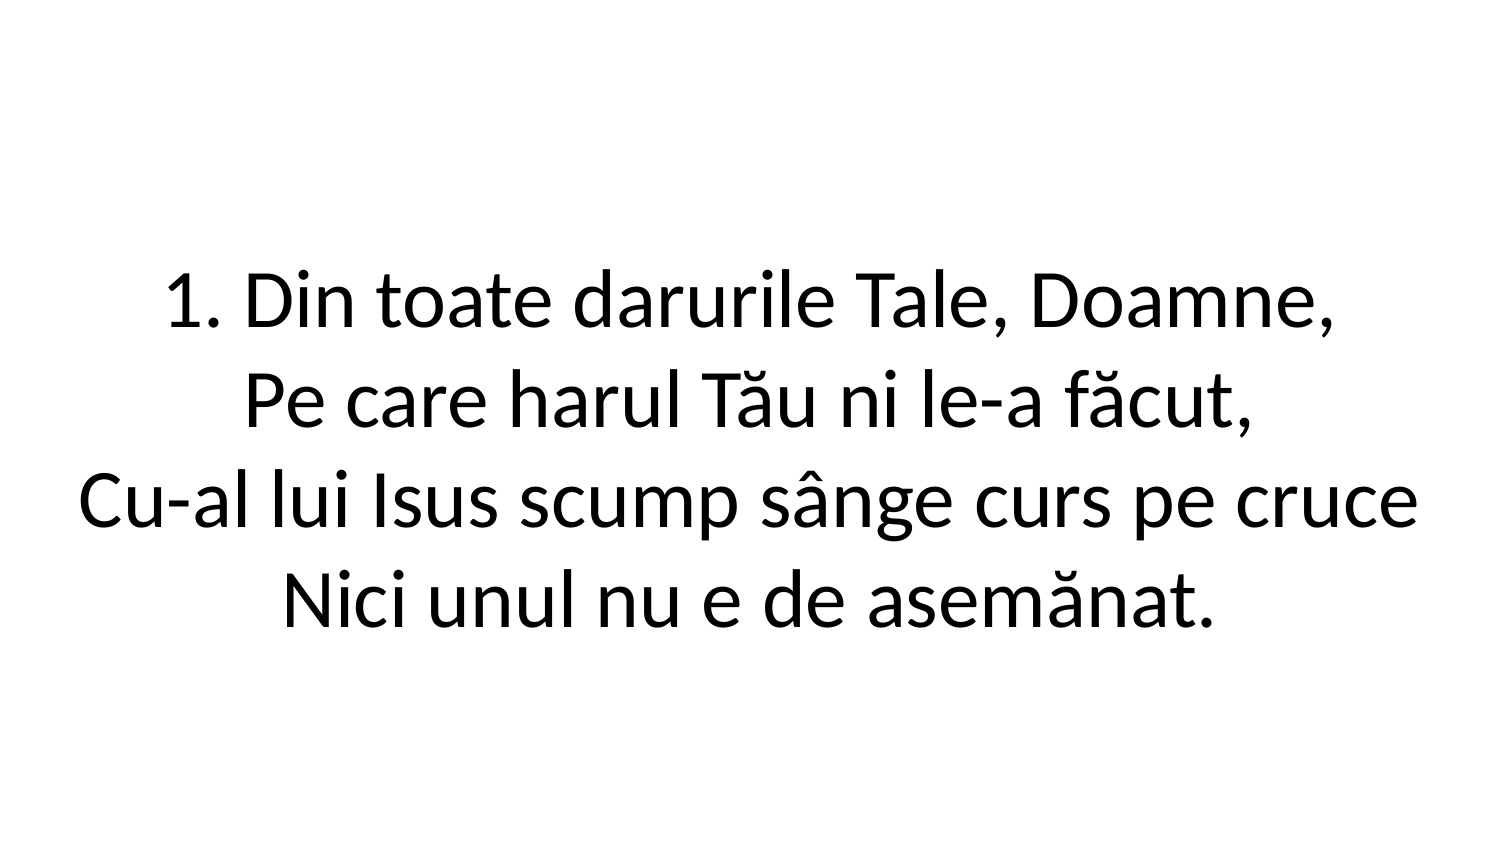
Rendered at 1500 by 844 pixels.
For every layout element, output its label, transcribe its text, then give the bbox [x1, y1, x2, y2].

text_box 1. Din toate darurile Tale, Doamne, Pe care harul Tău ni le-a făcut, Cu-al lui Isus scump sânge curs pe cruce Nici unul nu e de asemănat. [64, 192, 1436, 652]
